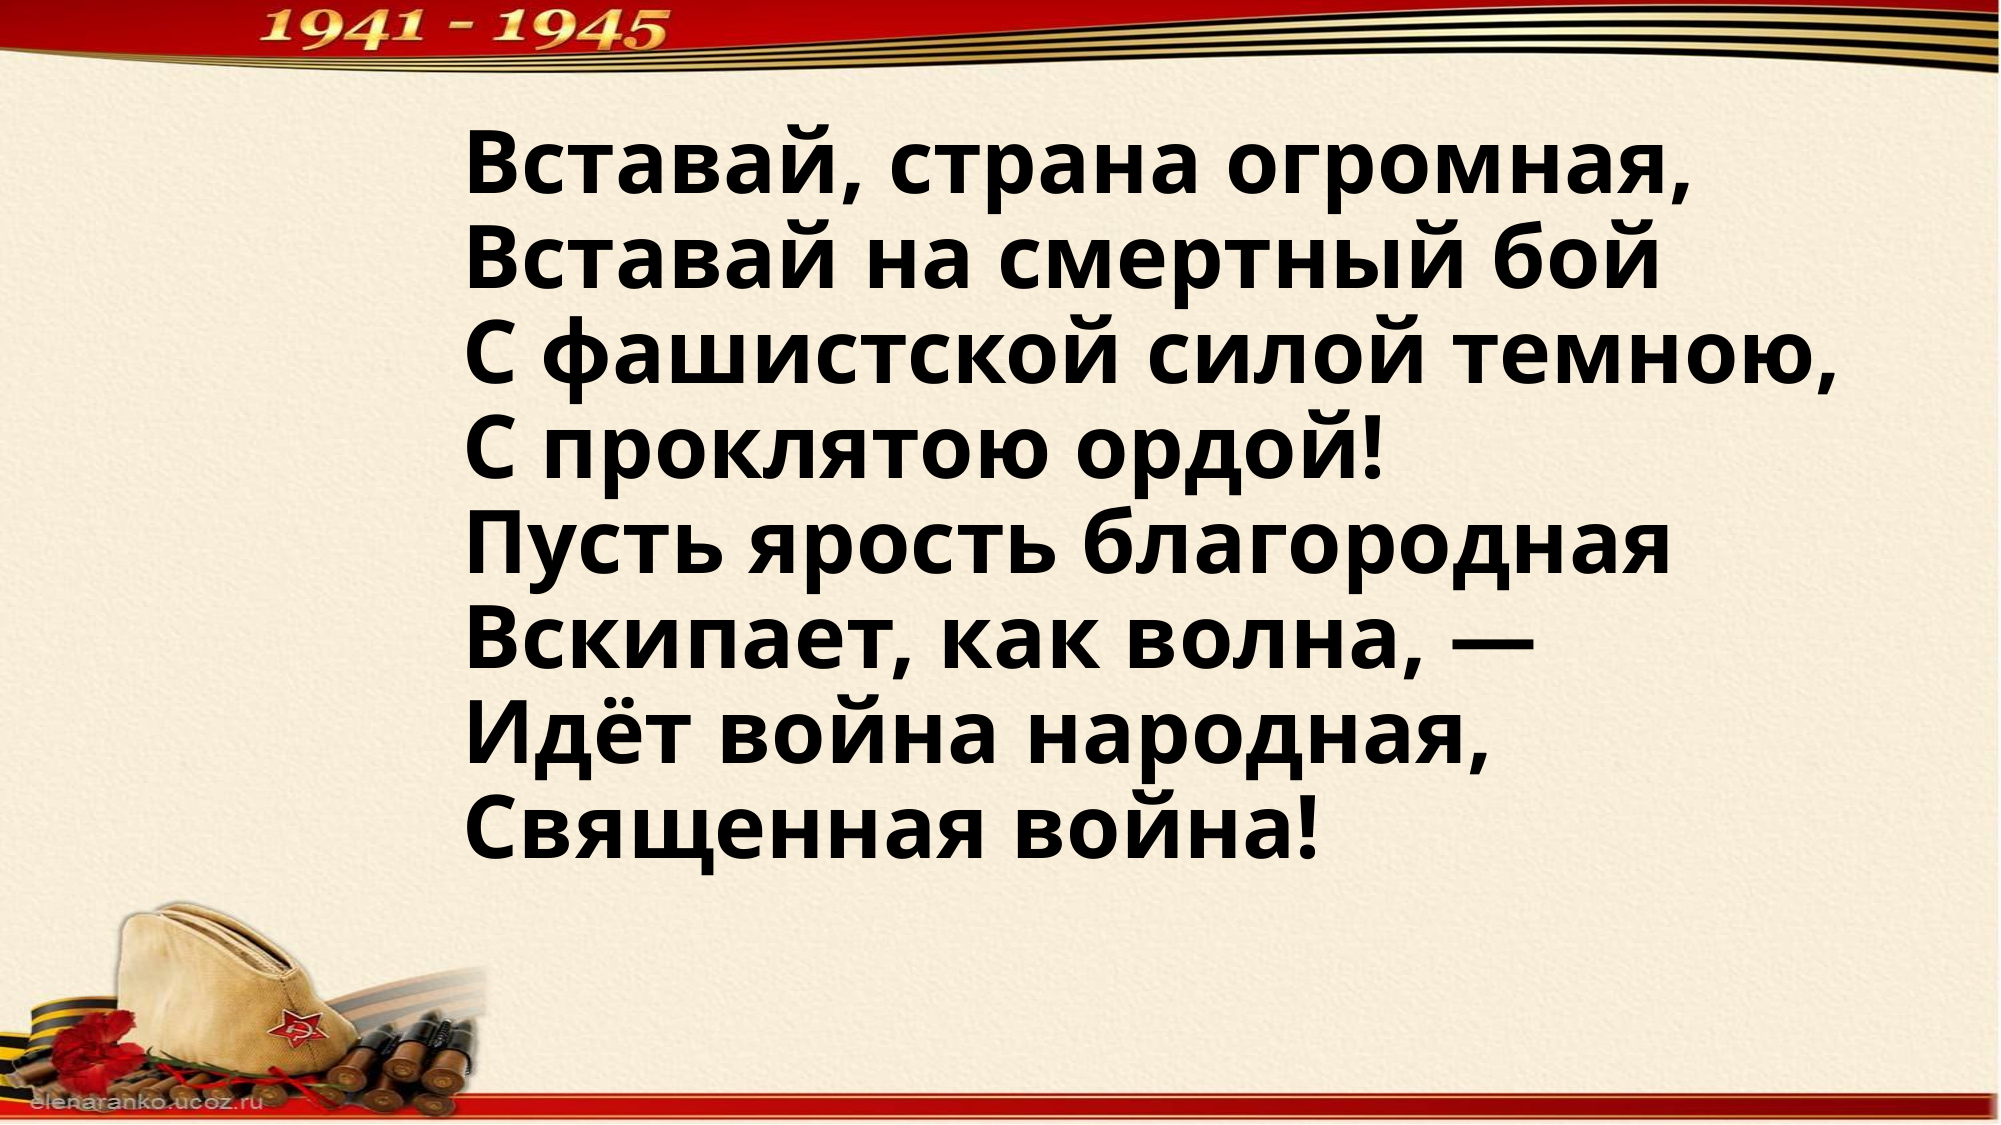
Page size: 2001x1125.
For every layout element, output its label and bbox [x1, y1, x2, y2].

list [0, 0, 2000, 1125]
